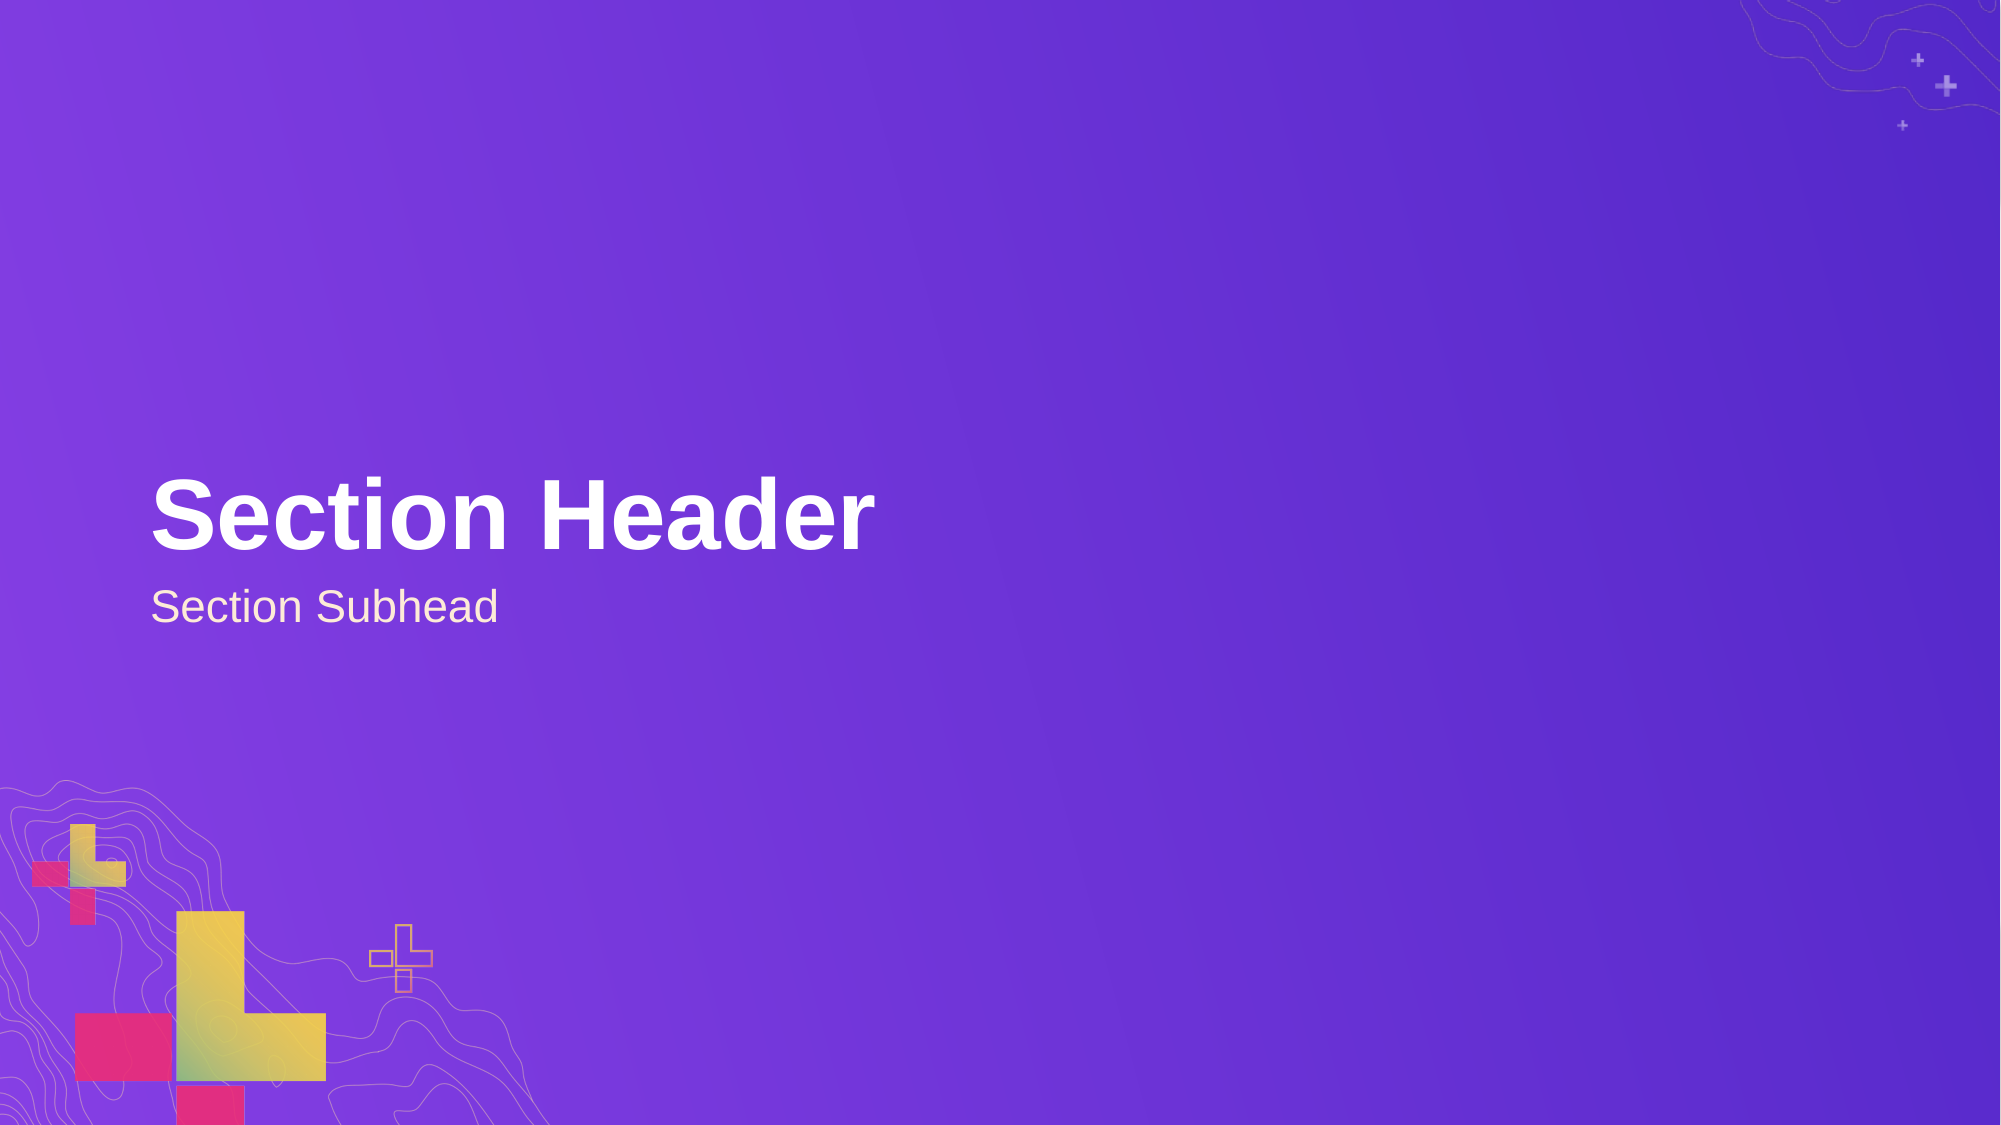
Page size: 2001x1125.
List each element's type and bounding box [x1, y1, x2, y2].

text_box [0, 0, 2000, 1125]
